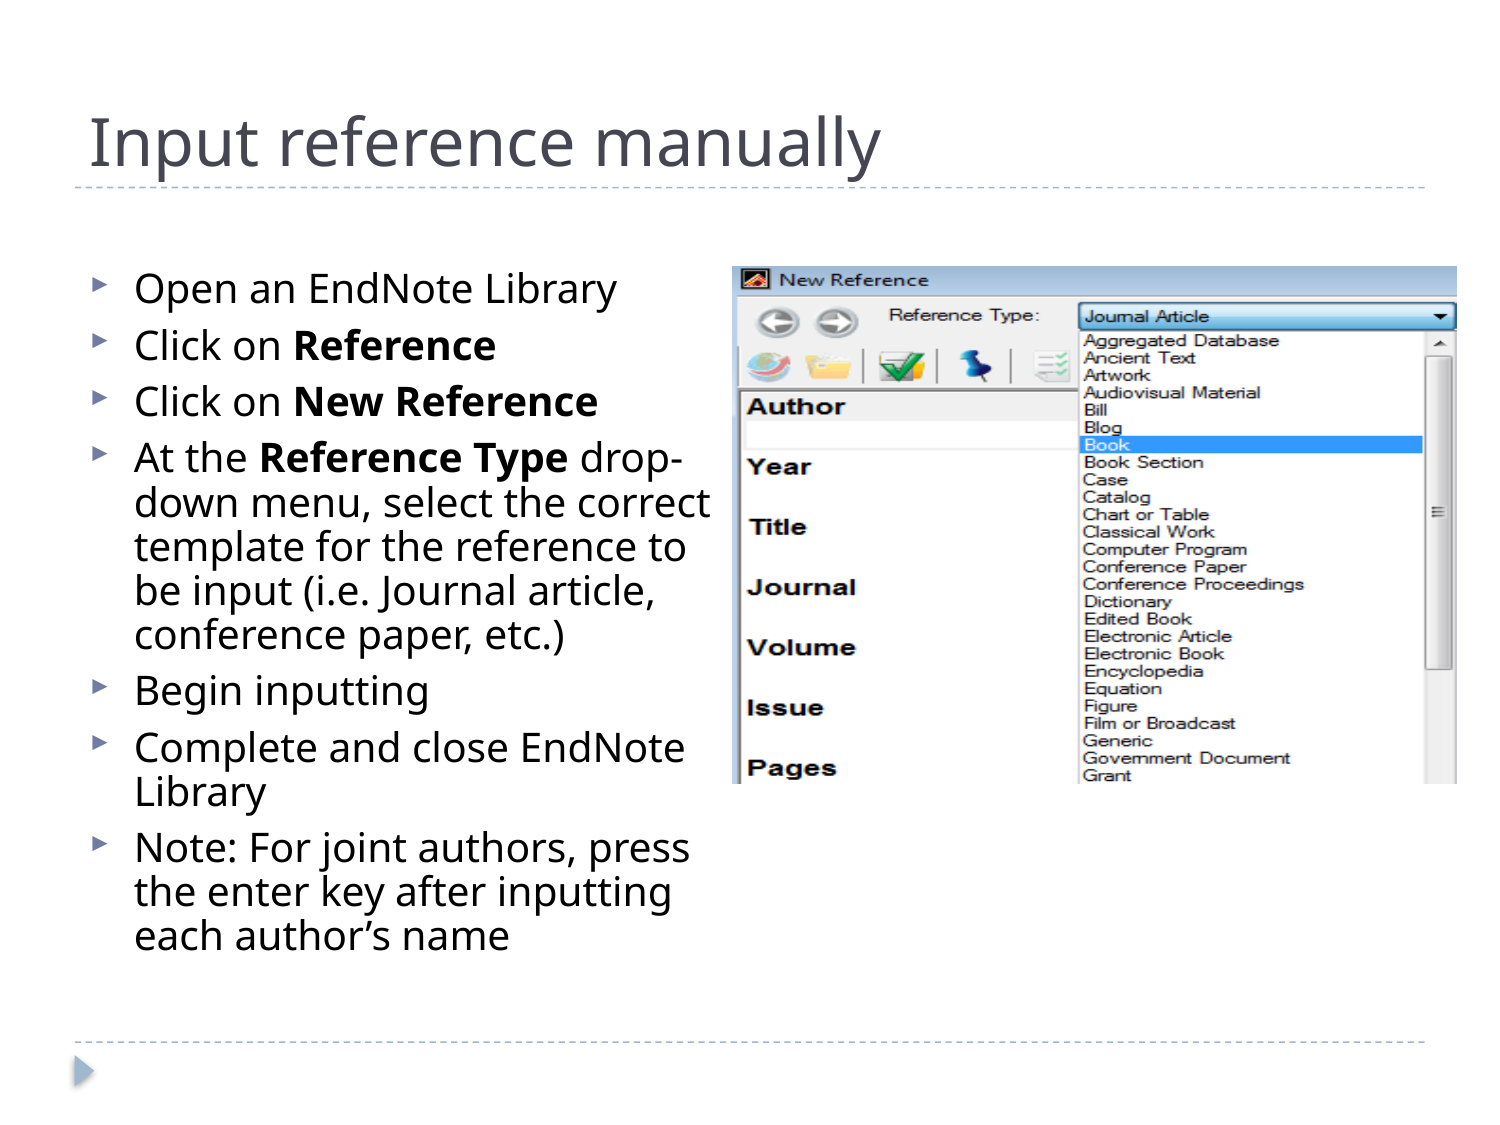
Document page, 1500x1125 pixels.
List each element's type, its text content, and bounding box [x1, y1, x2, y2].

picture [732, 266, 1458, 784]
list Open an EndNote Library Click on Reference Click on New Reference At the Reference Type drop-down menu, select the correct template for the reference to be input (i.e. Journal article, conference paper, etc.) Begin inputting Complete and close EndNote Library Note: For joint authors, press the enter key after inputting each author’s name [75, 200, 738, 1010]
title Input reference manually [75, 37, 1425, 188]
